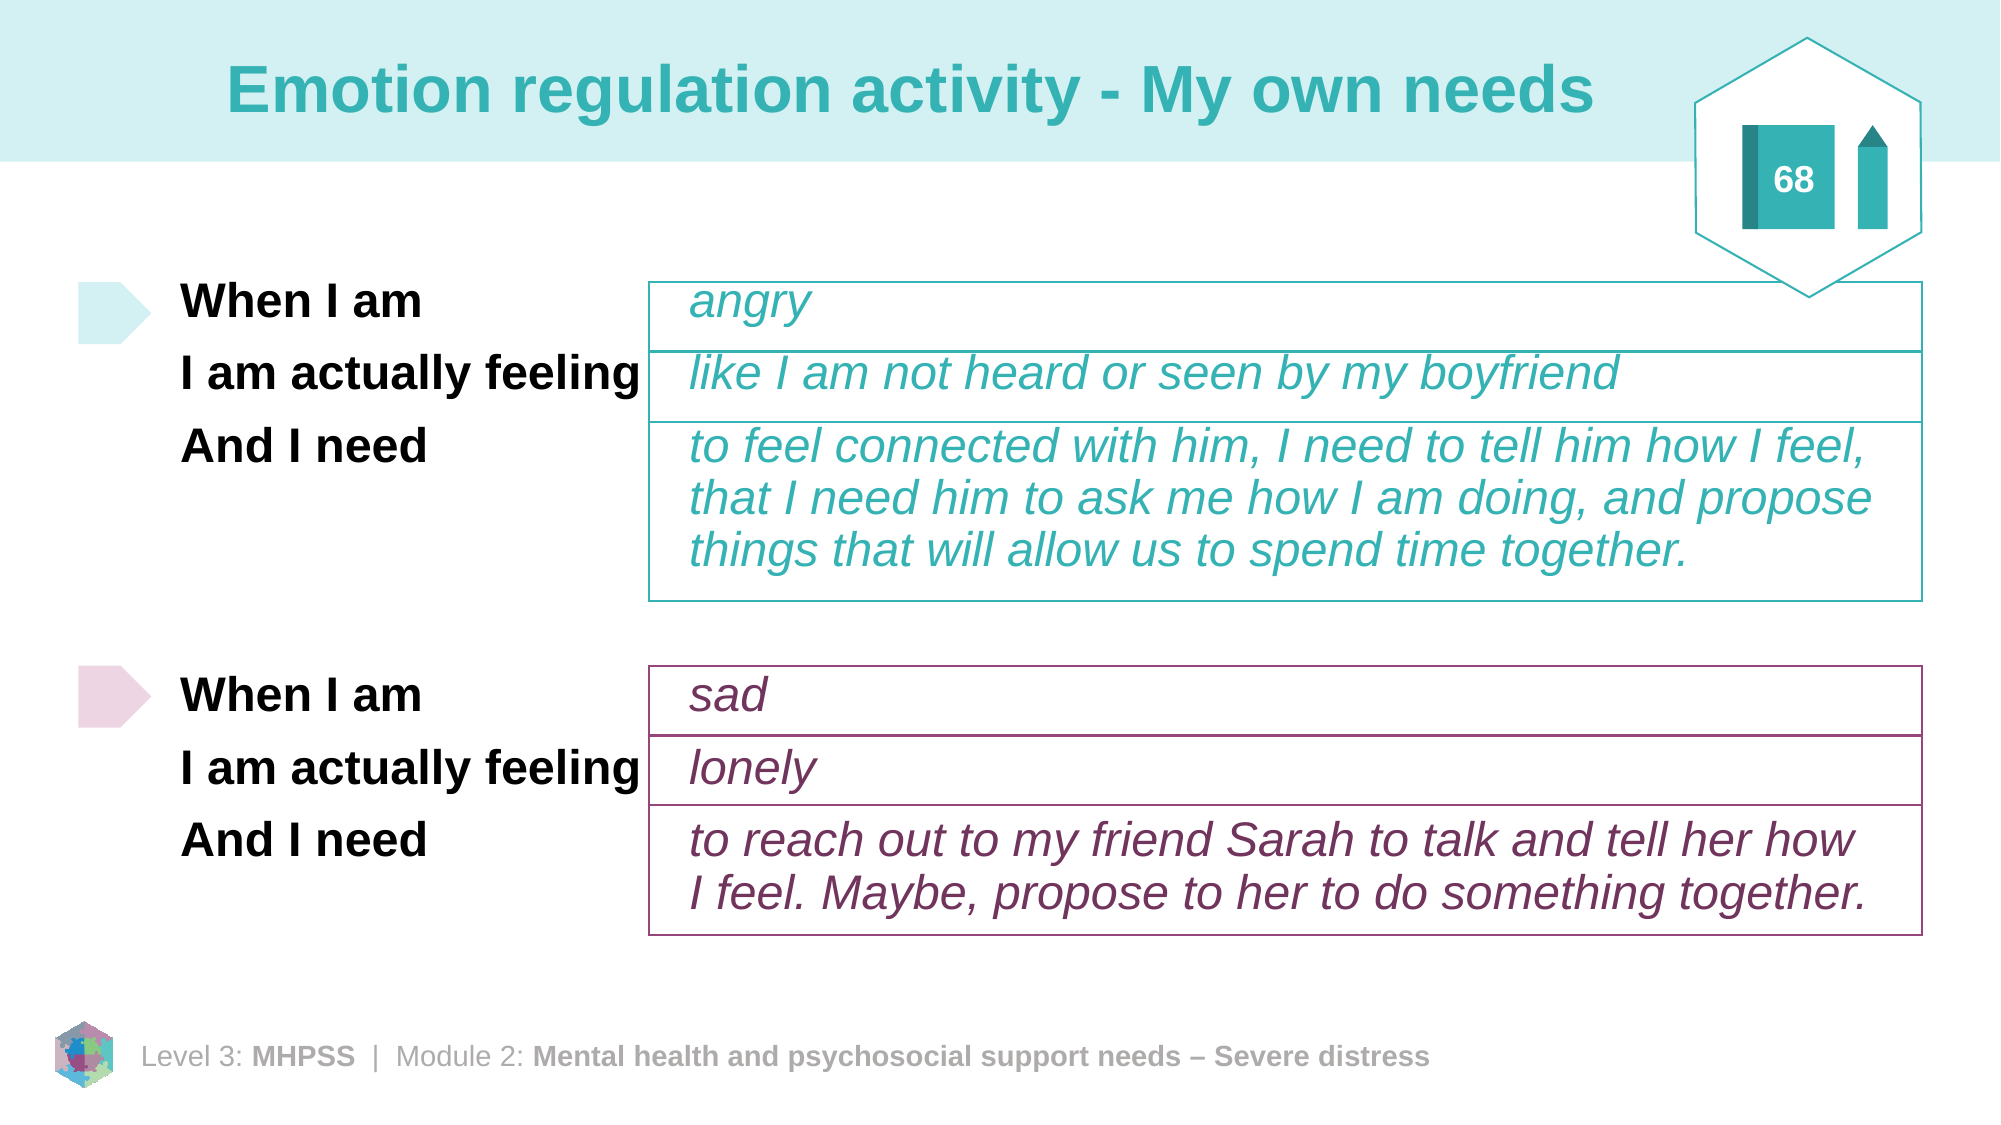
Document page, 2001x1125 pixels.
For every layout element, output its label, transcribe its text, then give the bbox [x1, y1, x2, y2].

text_box [648, 735, 1922, 805]
text_box [78, 665, 152, 728]
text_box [1639, 5, 1978, 330]
picture [55, 1021, 113, 1088]
title Emotion regulation activity - My own needs [137, 19, 1634, 163]
text_box [648, 665, 1922, 735]
text_box [648, 805, 1922, 935]
text_box [648, 281, 1922, 352]
text_box [648, 352, 1922, 421]
text_box [648, 421, 1922, 601]
list When I am angry I am actually feeling like I am not heard or seen by my boyfriend And I need to feel connected with him, I need to tell him how I feel, that I need him to ask me how I am doing, and propose things that will allow us to spend time together. When I am sad I am actually feeling lonely And I need to reach out to my friend Sarah to talk and tell her how I feel. Maybe, propose to her to do something together. [165, 267, 1891, 936]
text_box [78, 282, 152, 345]
